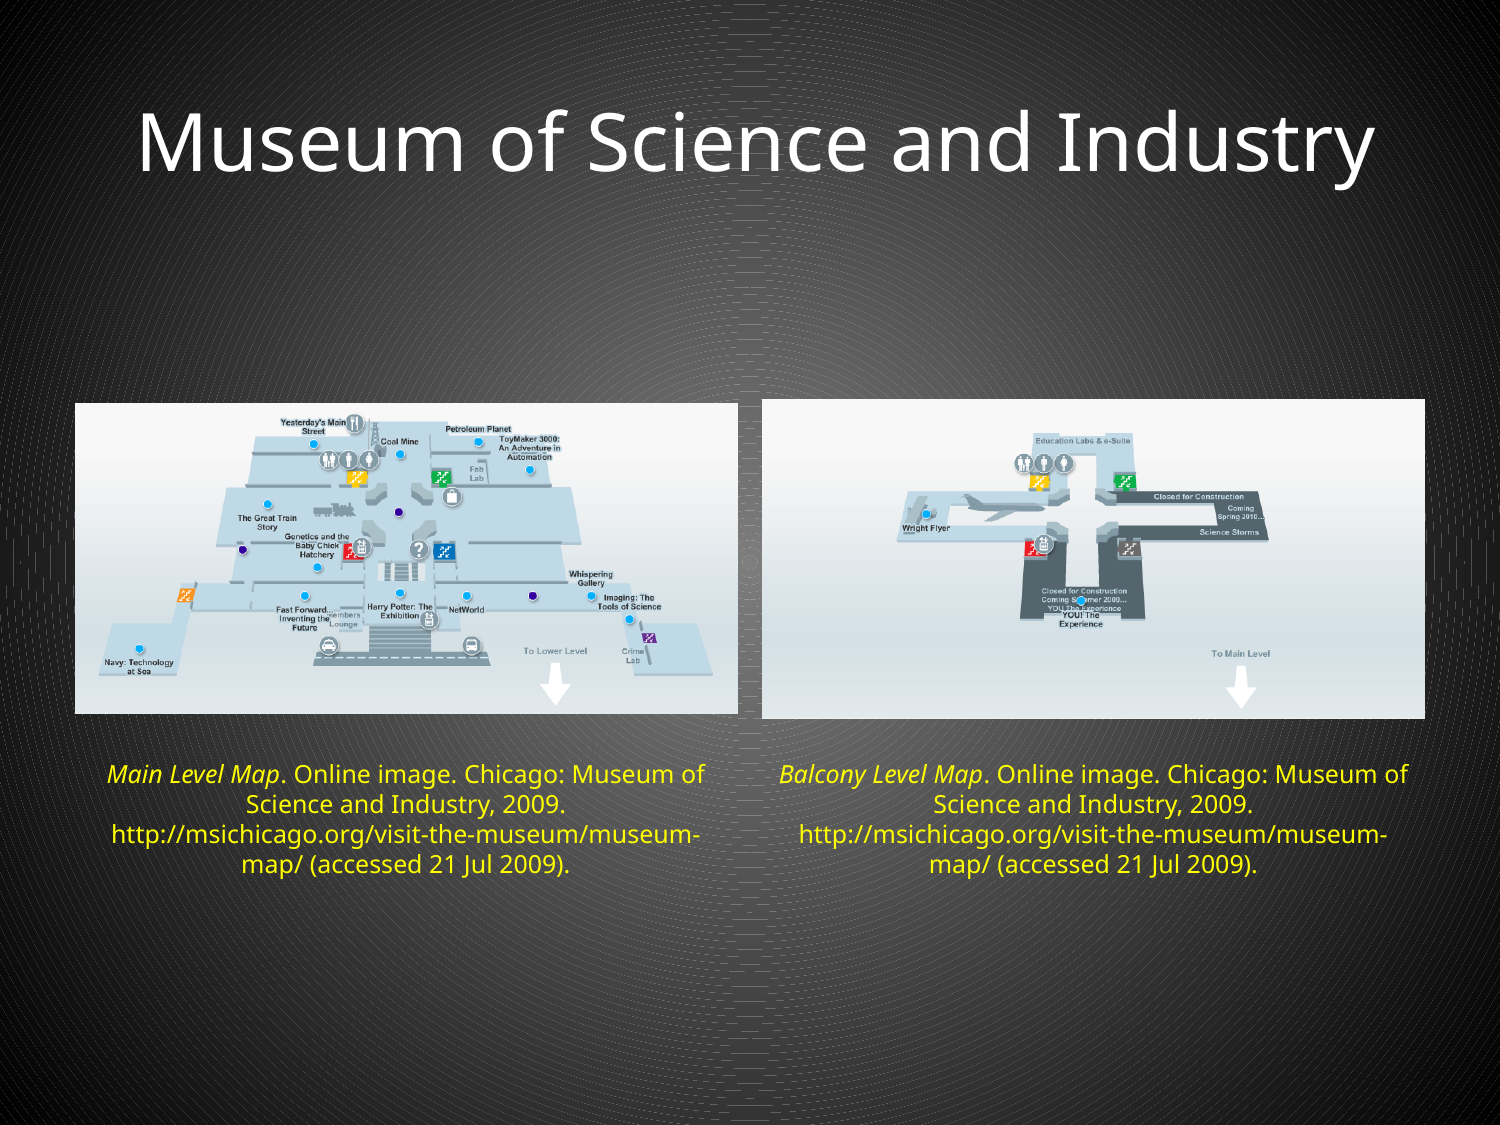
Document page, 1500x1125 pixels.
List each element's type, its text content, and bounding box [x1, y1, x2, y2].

text_box Balcony Level Map. Online image. Chicago: Museum of Science and Industry, 2009. http://msichicago.org/visit-the-museum/museum-map/ (accessed 21 Jul 2009). [762, 725, 1425, 913]
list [74, 403, 738, 715]
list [762, 398, 1426, 719]
title Museum of Science and Industry [62, 45, 1450, 233]
text_box Main Level Map. Online image. Chicago: Museum of Science and Industry, 2009. http://msichicago.org/visit-the-museum/museum-map/ (accessed 21 Jul 2009). [74, 725, 738, 913]
